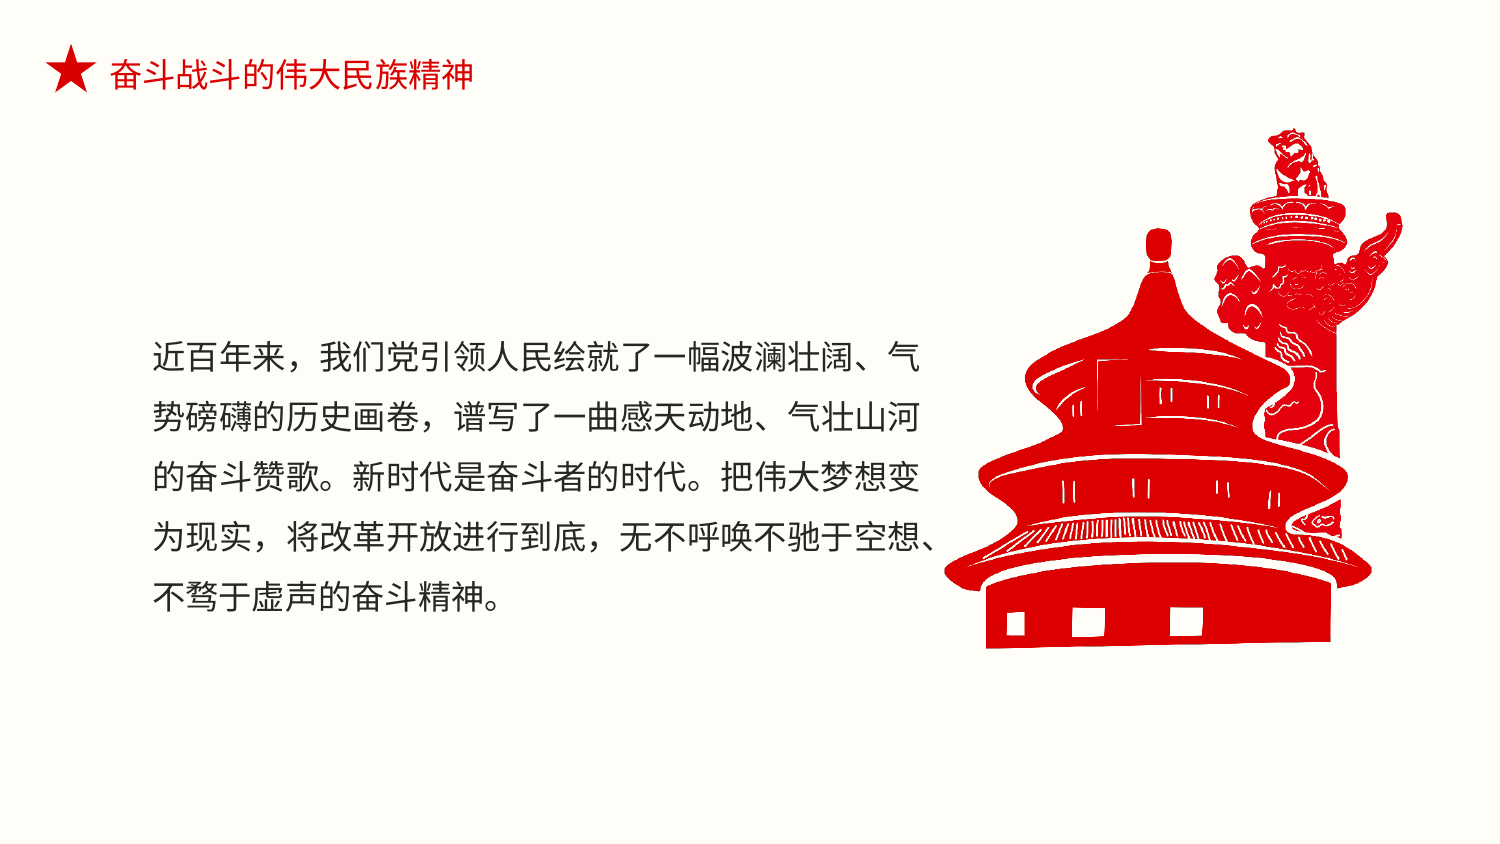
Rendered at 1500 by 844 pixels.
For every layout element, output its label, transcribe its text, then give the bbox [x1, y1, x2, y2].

text_box 近百年来，我们党引领人民绘就了一幅波澜壮阔、气势磅礴的历史画卷，谱写了一曲感天动地、气壮山河的奋斗赞歌。新时代是奋斗者的时代。把伟大梦想变为现实，将改革开放进行到底，无不呼唤不驰于空想、不骛于虚声的奋斗精神。 [137, 309, 874, 624]
picture [874, 96, 1447, 669]
